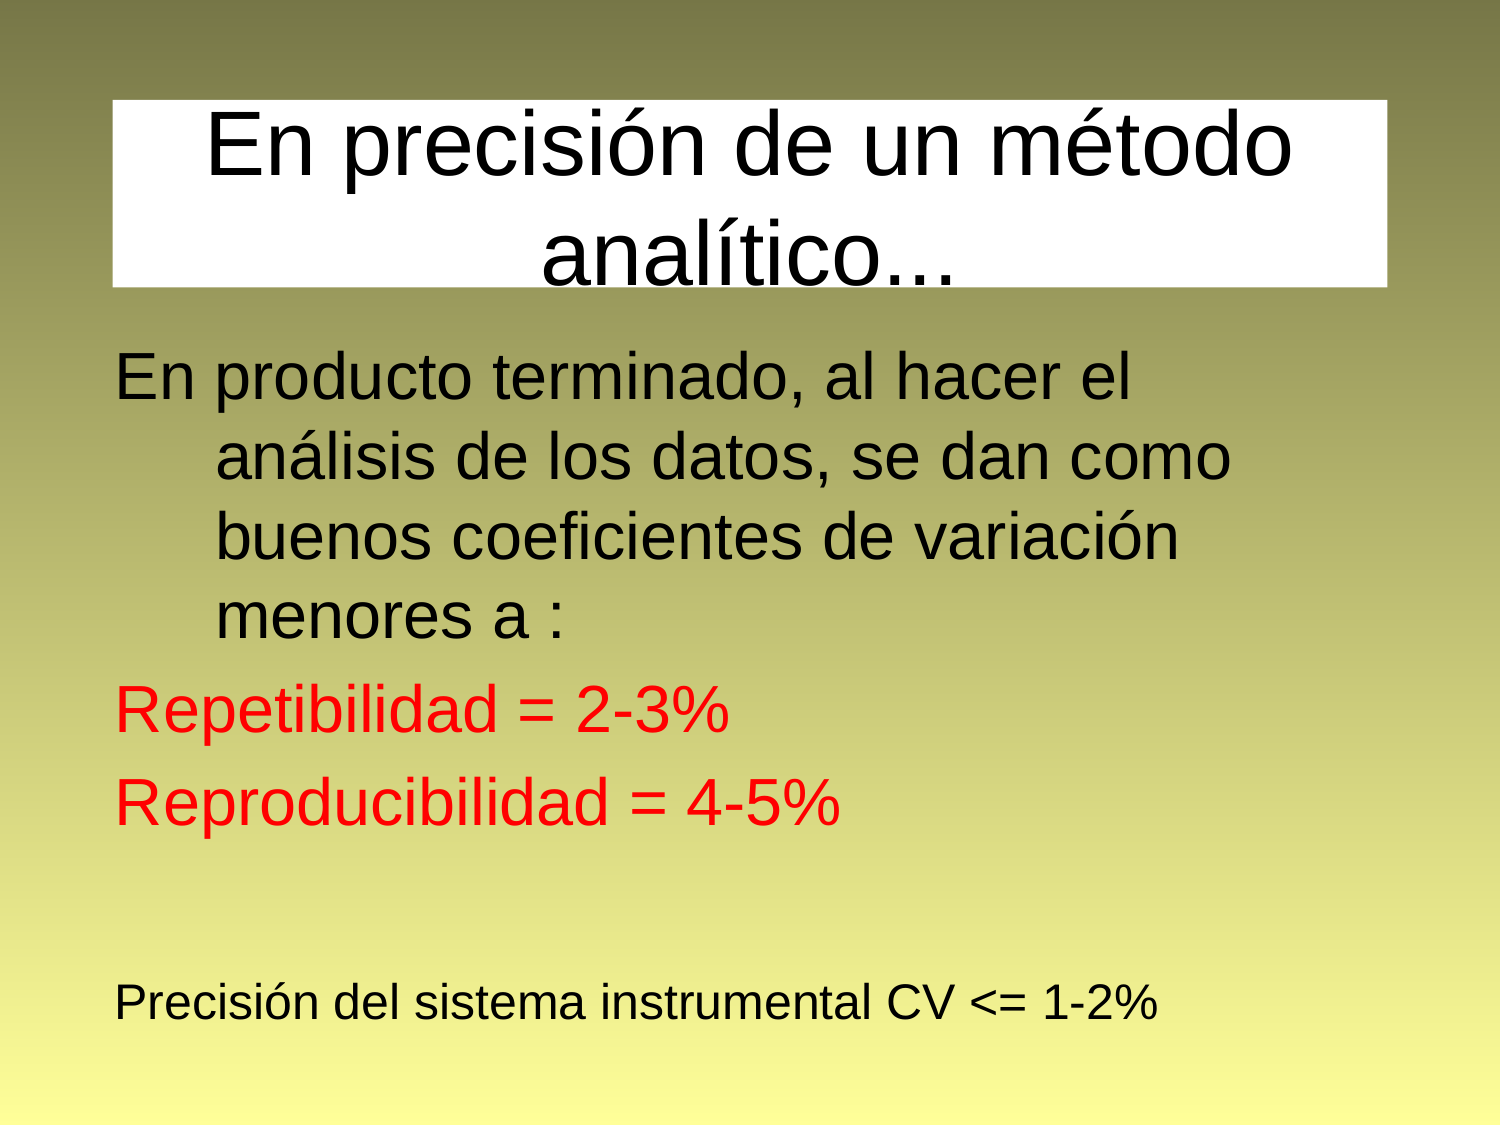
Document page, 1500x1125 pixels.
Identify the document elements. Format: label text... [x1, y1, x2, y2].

title En precisión de un método analítico... [112, 99, 1388, 288]
text_box Precisión del sistema instrumental CV <= 1-2% [99, 962, 1413, 1038]
list En producto terminado, al hacer el análisis de los datos, se dan como buenos coeficientes de variación menores a : Repetibilidad = 2-3% Reproducibilidad = 4-5% [99, 324, 1388, 863]
